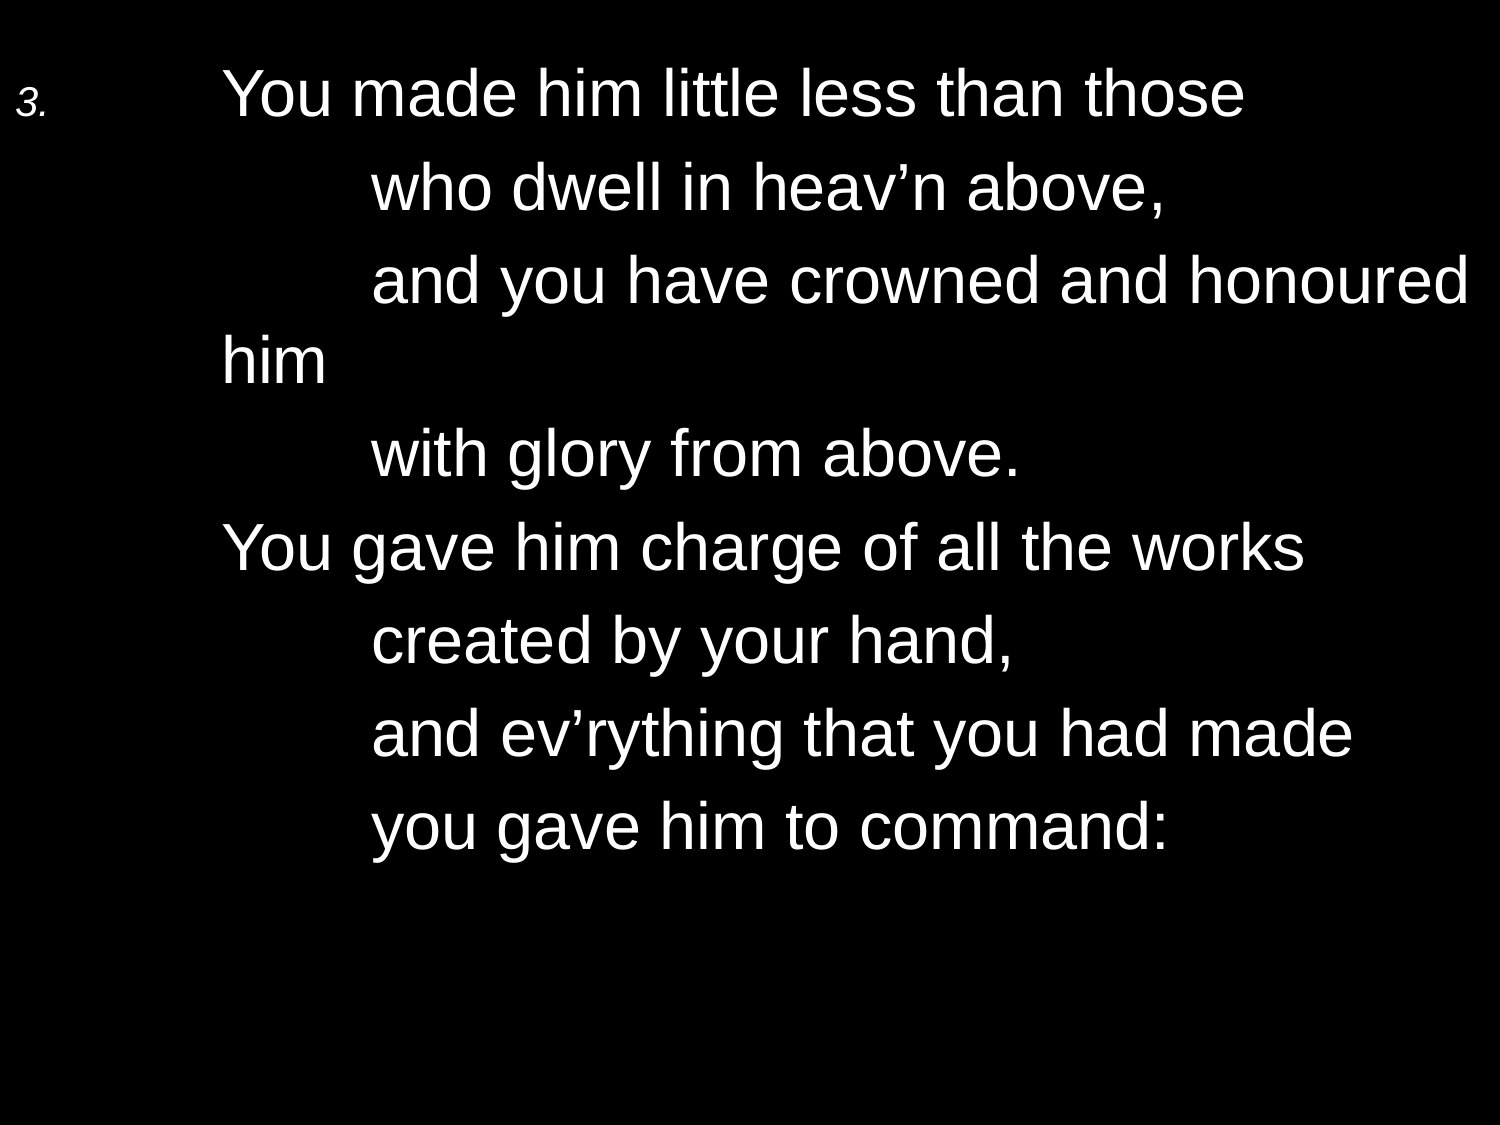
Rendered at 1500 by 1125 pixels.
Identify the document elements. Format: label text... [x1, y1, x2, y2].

list 3. You made him little less than those who dwell in heav’n above, and you have crowned and honoured him with glory from above. You gave him charge of all the works created by your hand, and ev’rything that you had made you gave him to command: [0, 42, 1500, 1047]
